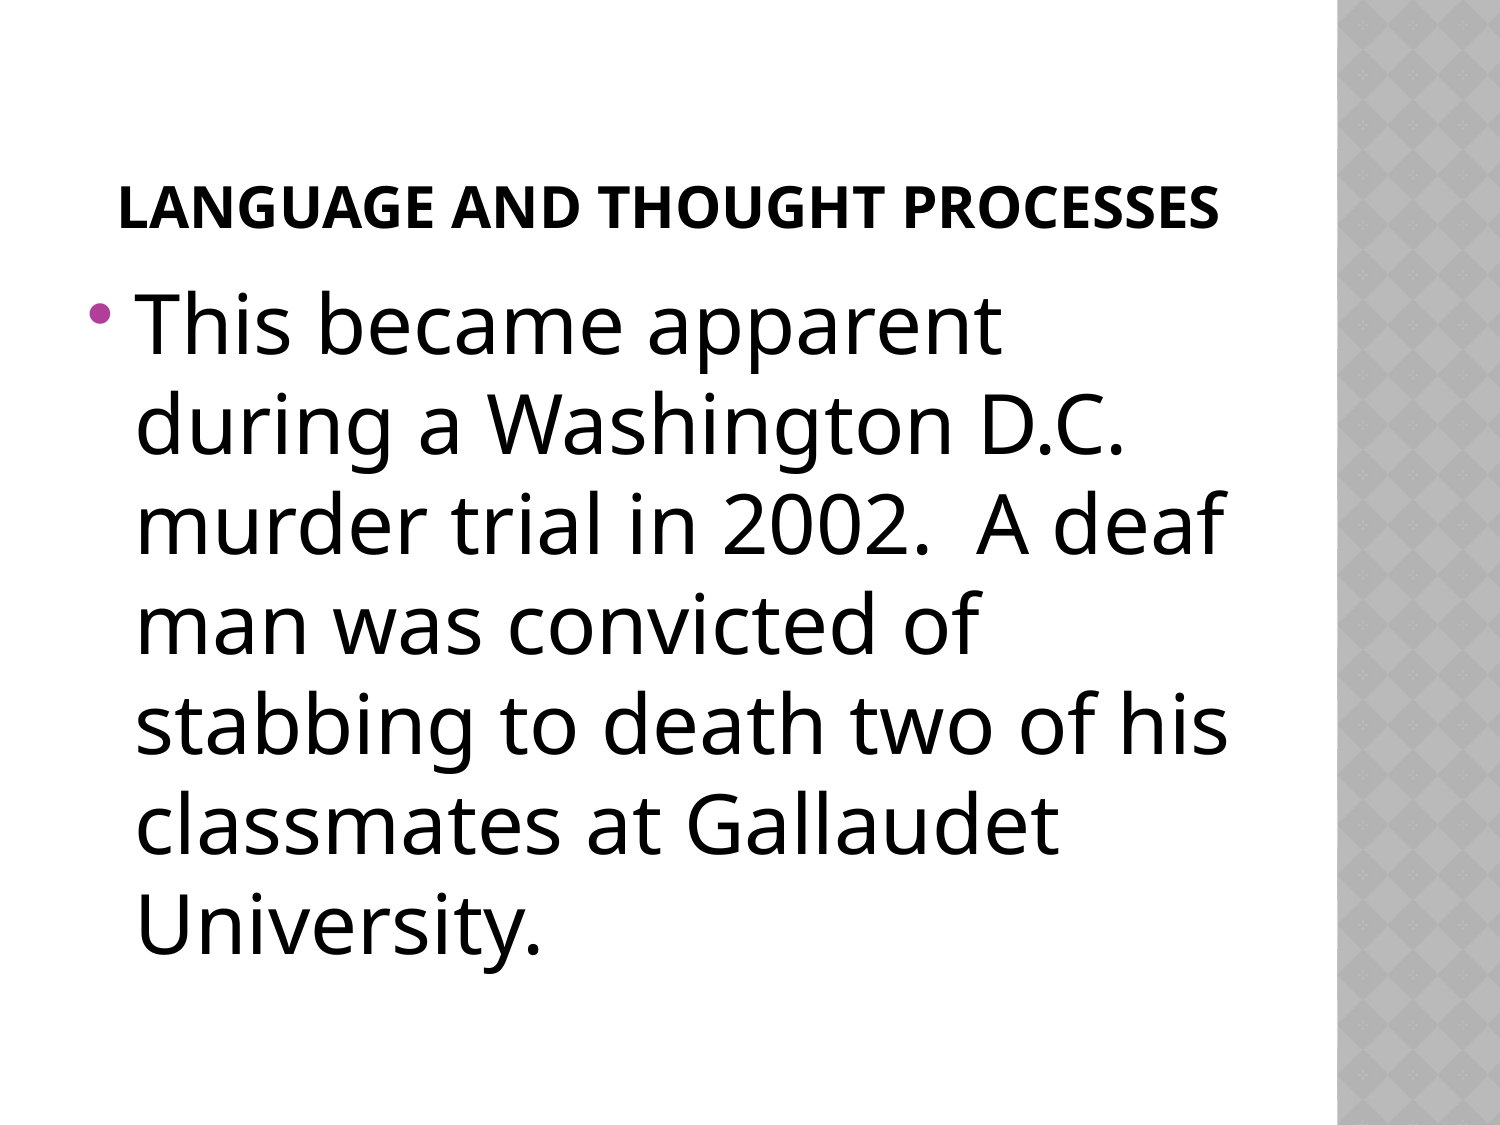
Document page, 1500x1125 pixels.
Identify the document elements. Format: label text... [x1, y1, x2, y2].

title Language and thought processes [75, 52, 1263, 240]
list This became apparent during a Washington D.C. murder trial in 2002. A deaf man was convicted of stabbing to death two of his classmates at Gallaudet University. [75, 264, 1263, 1059]
